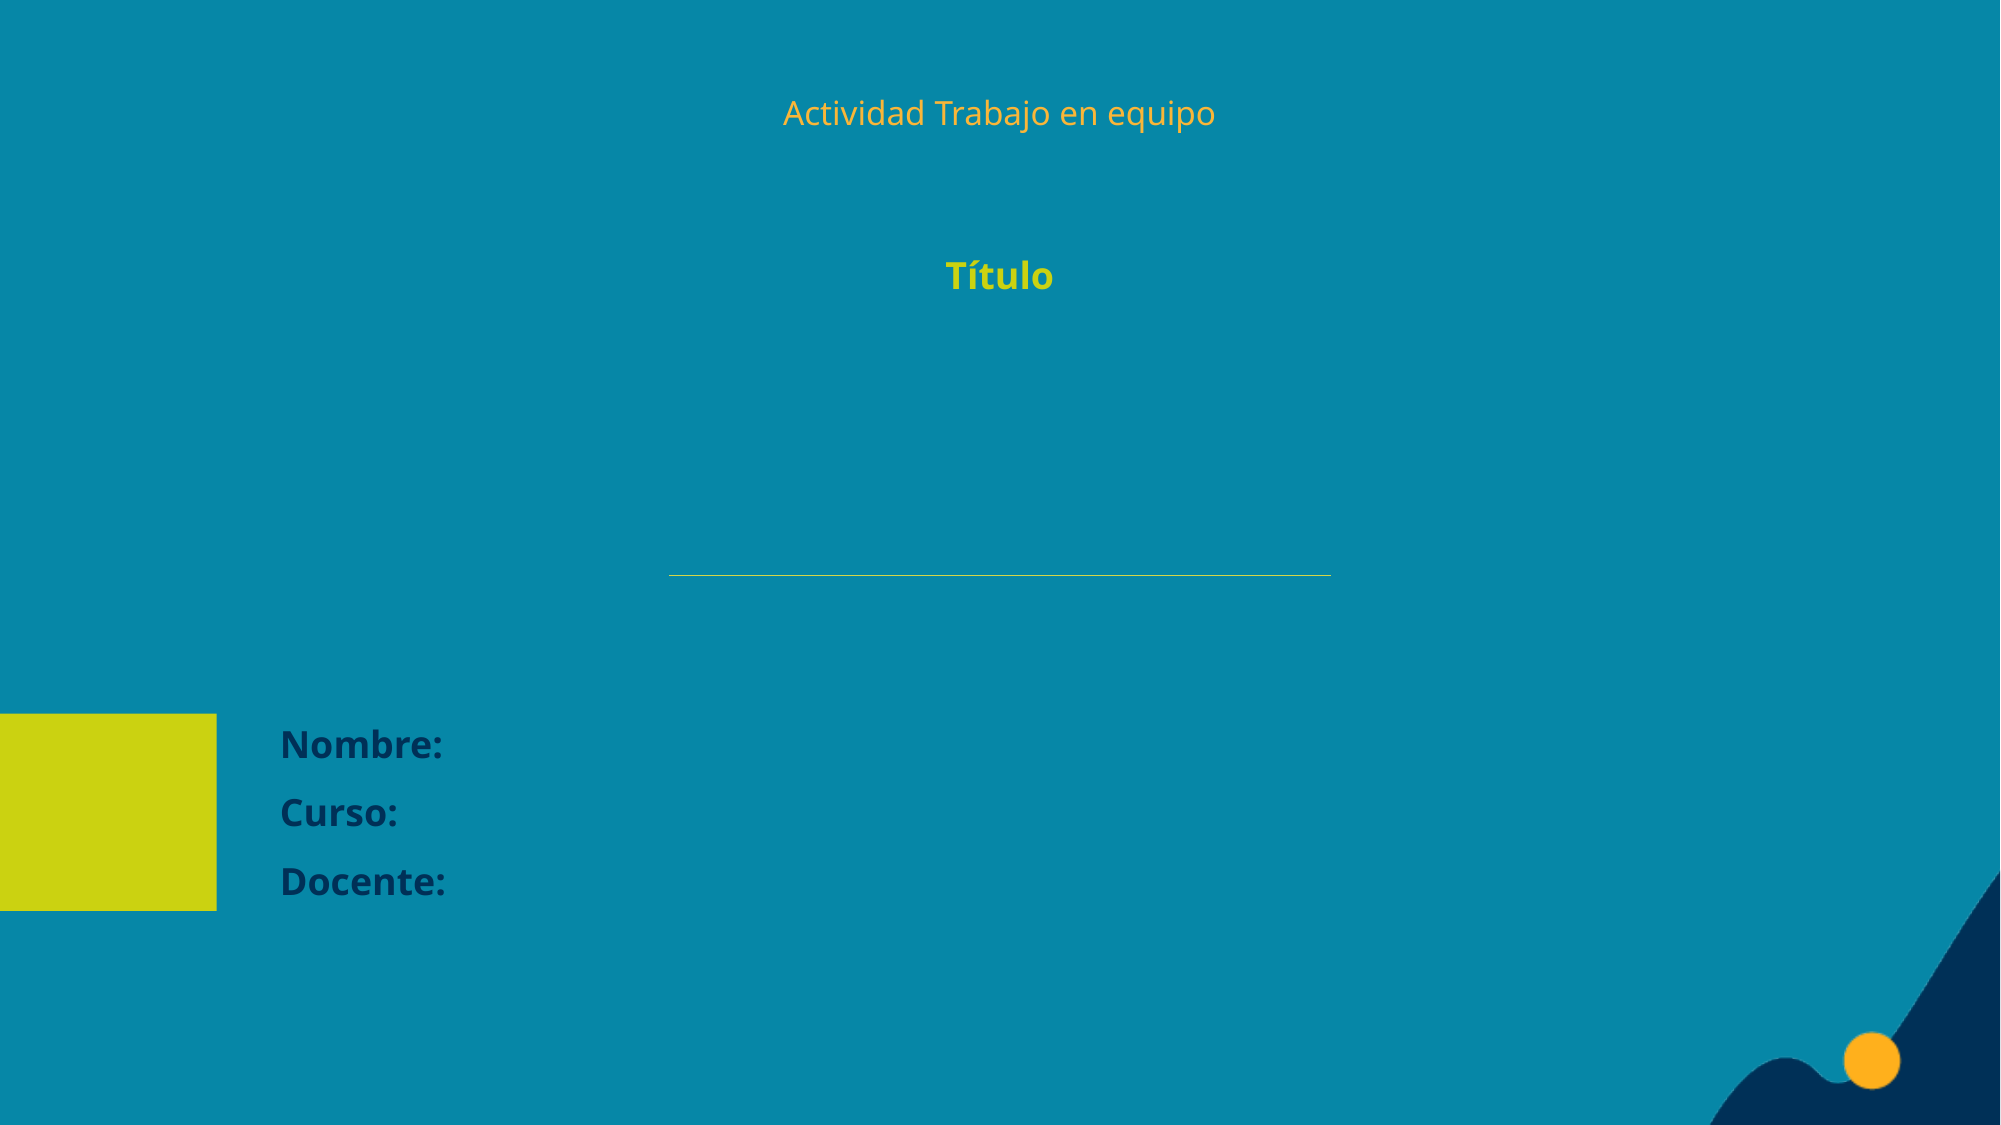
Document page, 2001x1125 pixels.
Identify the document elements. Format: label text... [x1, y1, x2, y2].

text_box Actividad Trabajo en equipo [417, 84, 1583, 140]
picture [1712, 874, 2001, 1125]
